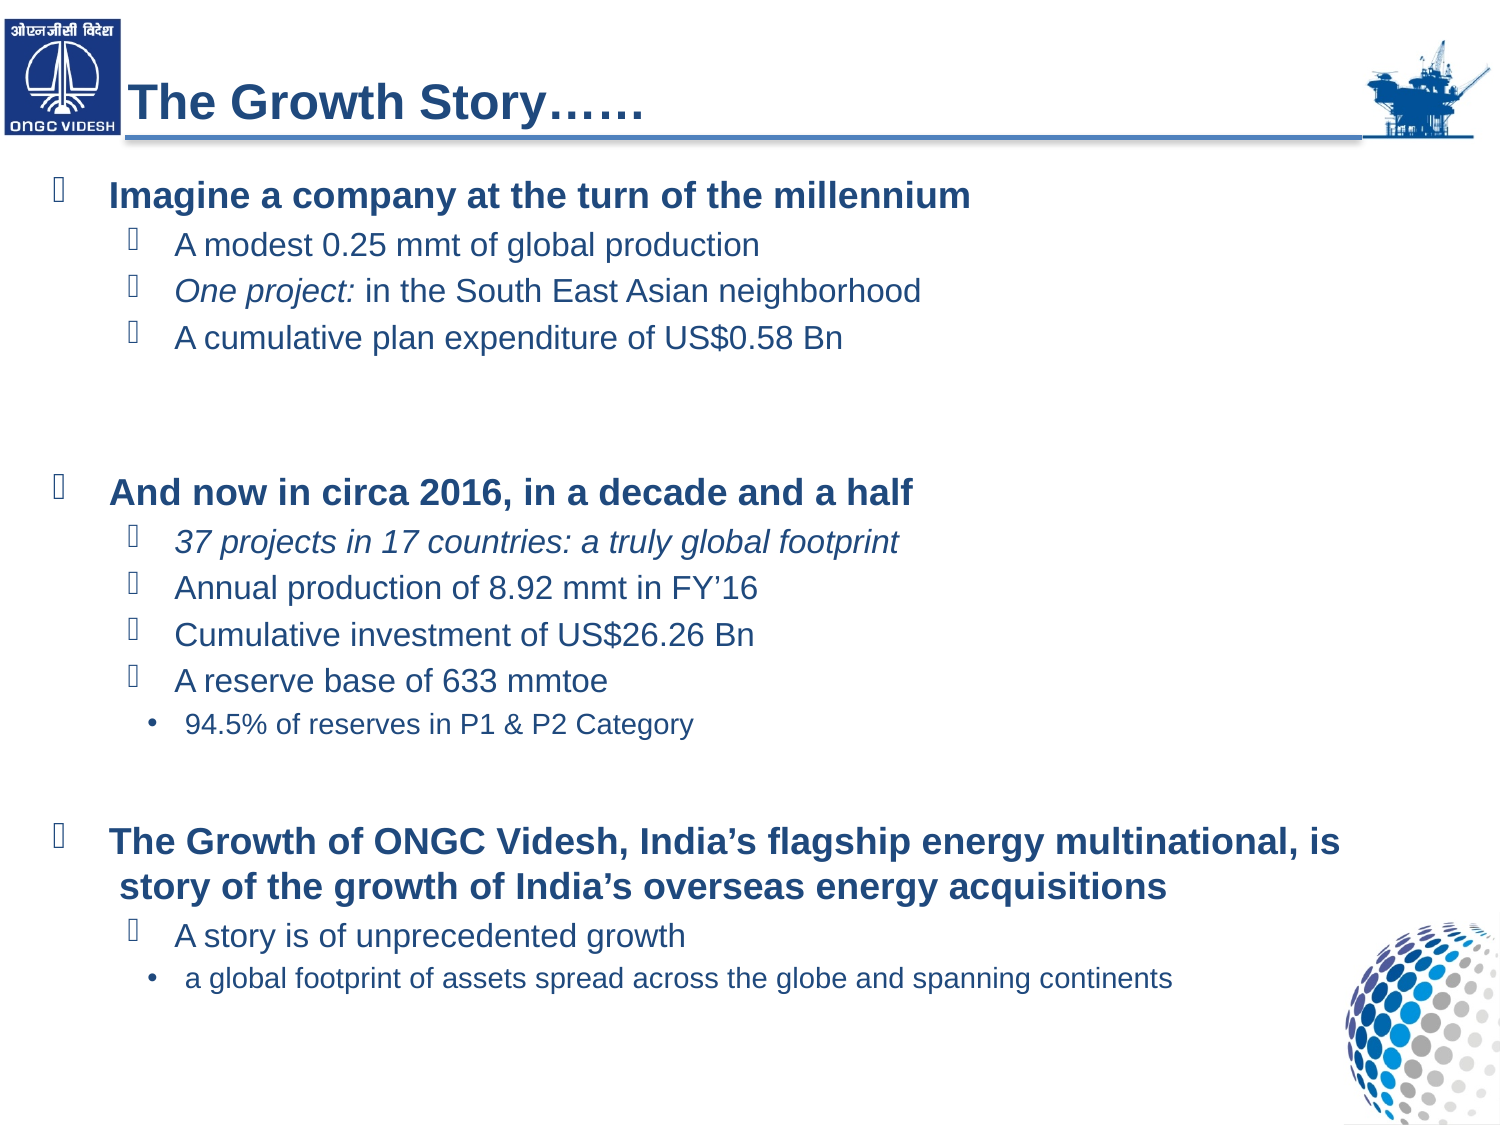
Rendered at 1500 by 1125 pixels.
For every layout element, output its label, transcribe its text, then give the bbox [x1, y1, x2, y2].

picture [1343, 912, 1500, 1125]
picture [1362, 32, 1494, 145]
title The Growth Story…… [112, 12, 1388, 137]
list Imagine a company at the turn of the millennium A modest 0.25 mmt of global production One project: in the South East Asian neighborhood A cumulative plan expenditure of US$0.58 Bn And now in circa 2016, in a decade and a half 37 projects in 17 countries: a truly global footprint Annual production of 8.92 mmt in FY’16 Cumulative investment of US$26.26 Bn A reserve base of 633 mmtoe 94.5% of reserves in P1 & P2 Category The Growth of ONGC Videsh, India’s flagship energy multinational, is story of the growth of India’s overseas energy acquisitions A story is of unprecedented growth a global footprint of assets spread across the globe and spanning continents [37, 163, 1363, 1114]
picture [0, 12, 125, 143]
